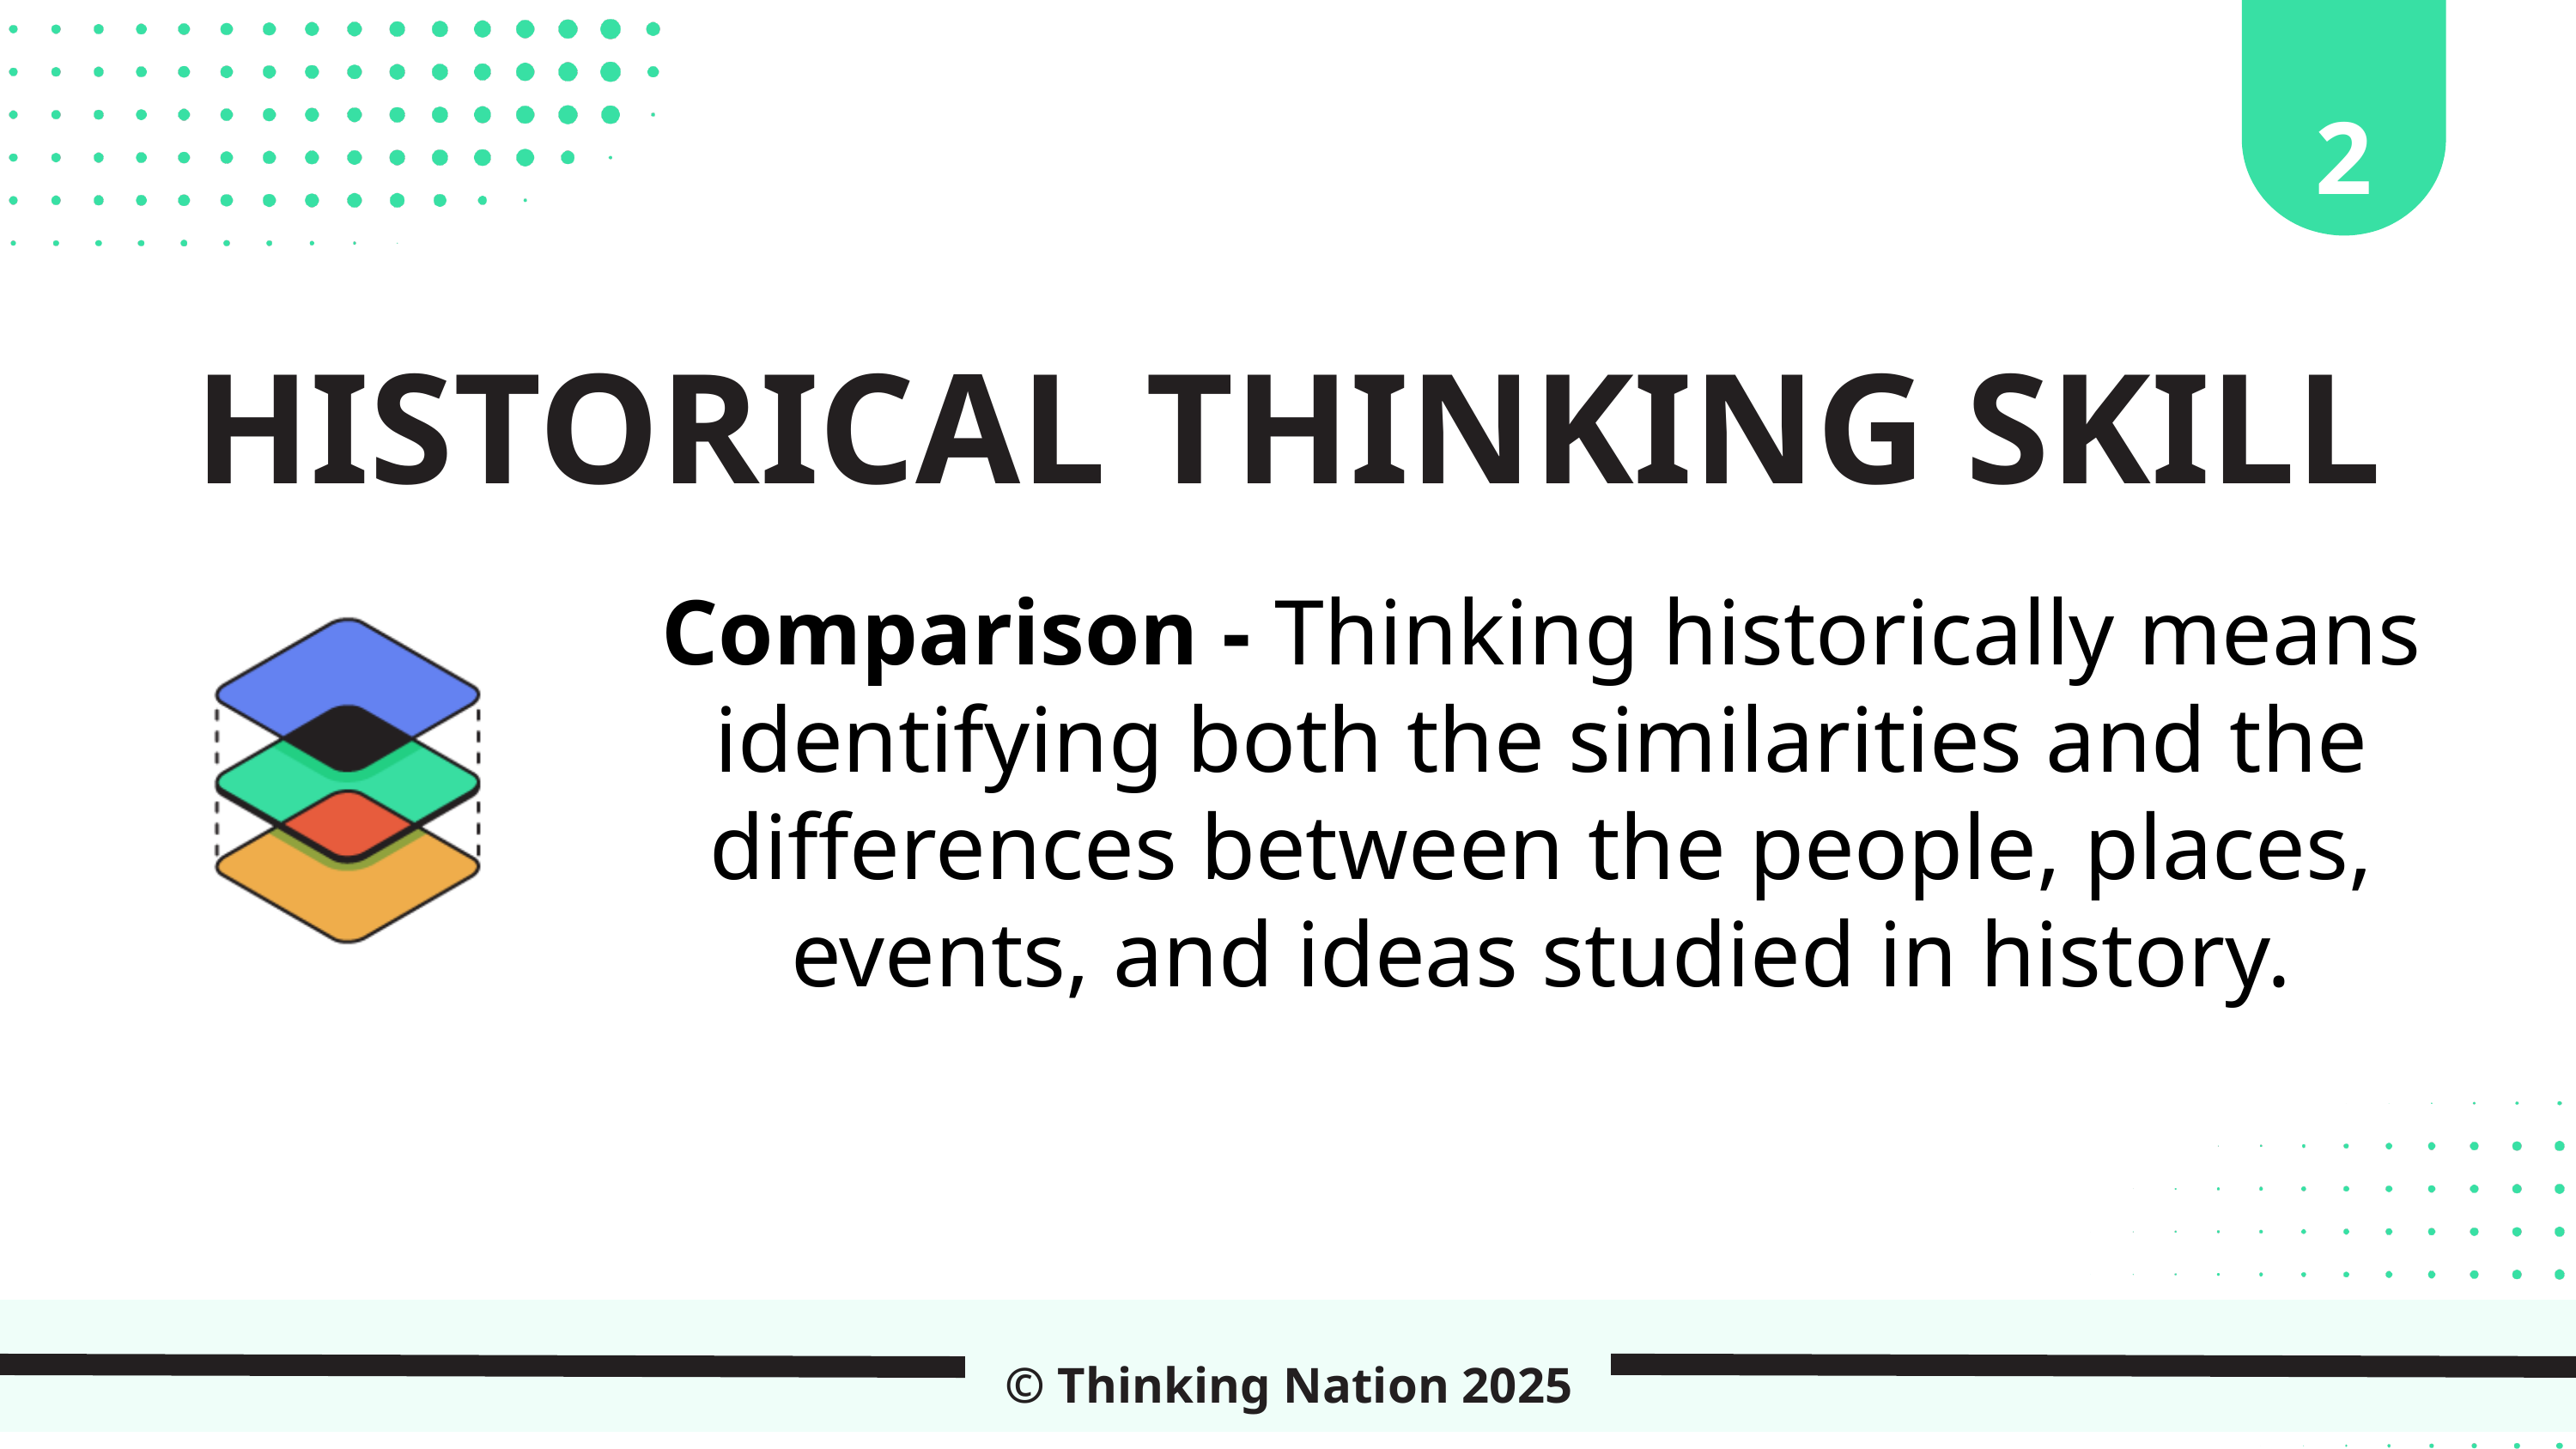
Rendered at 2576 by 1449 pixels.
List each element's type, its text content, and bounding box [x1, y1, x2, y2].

text_box [2090, 1441, 2576, 1449]
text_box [0, 1299, 2576, 1433]
text_box [0, 0, 660, 246]
text_box [2090, 1100, 2576, 1299]
picture [131, 564, 566, 999]
text_box HISTORICAL THINKING SKILL [101, 258, 2475, 514]
text_box Comparison - Thinking historically means identifying both the similarities and the differences between the people, places, events, and ideas studied in history. [644, 575, 2440, 1005]
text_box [2233, 0, 2455, 236]
